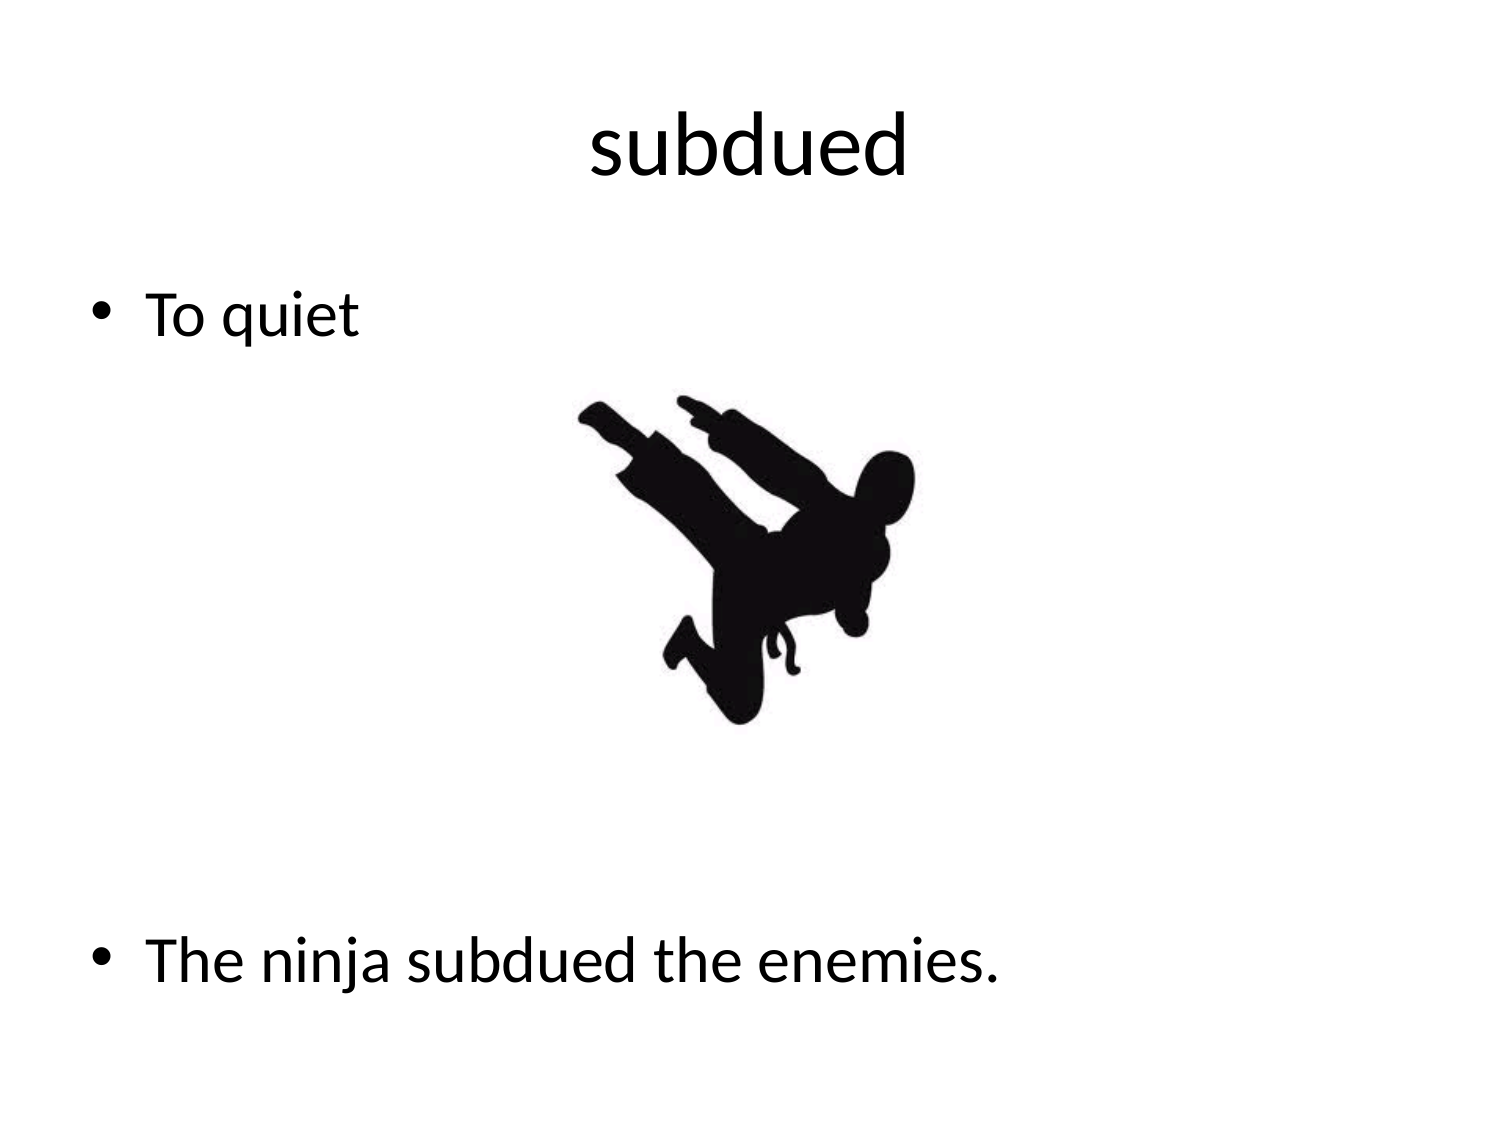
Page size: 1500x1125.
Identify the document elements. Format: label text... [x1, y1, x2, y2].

list To quiet The ninja subdued the enemies. [75, 262, 1425, 1005]
title subdued [75, 45, 1425, 233]
picture [572, 388, 928, 737]
